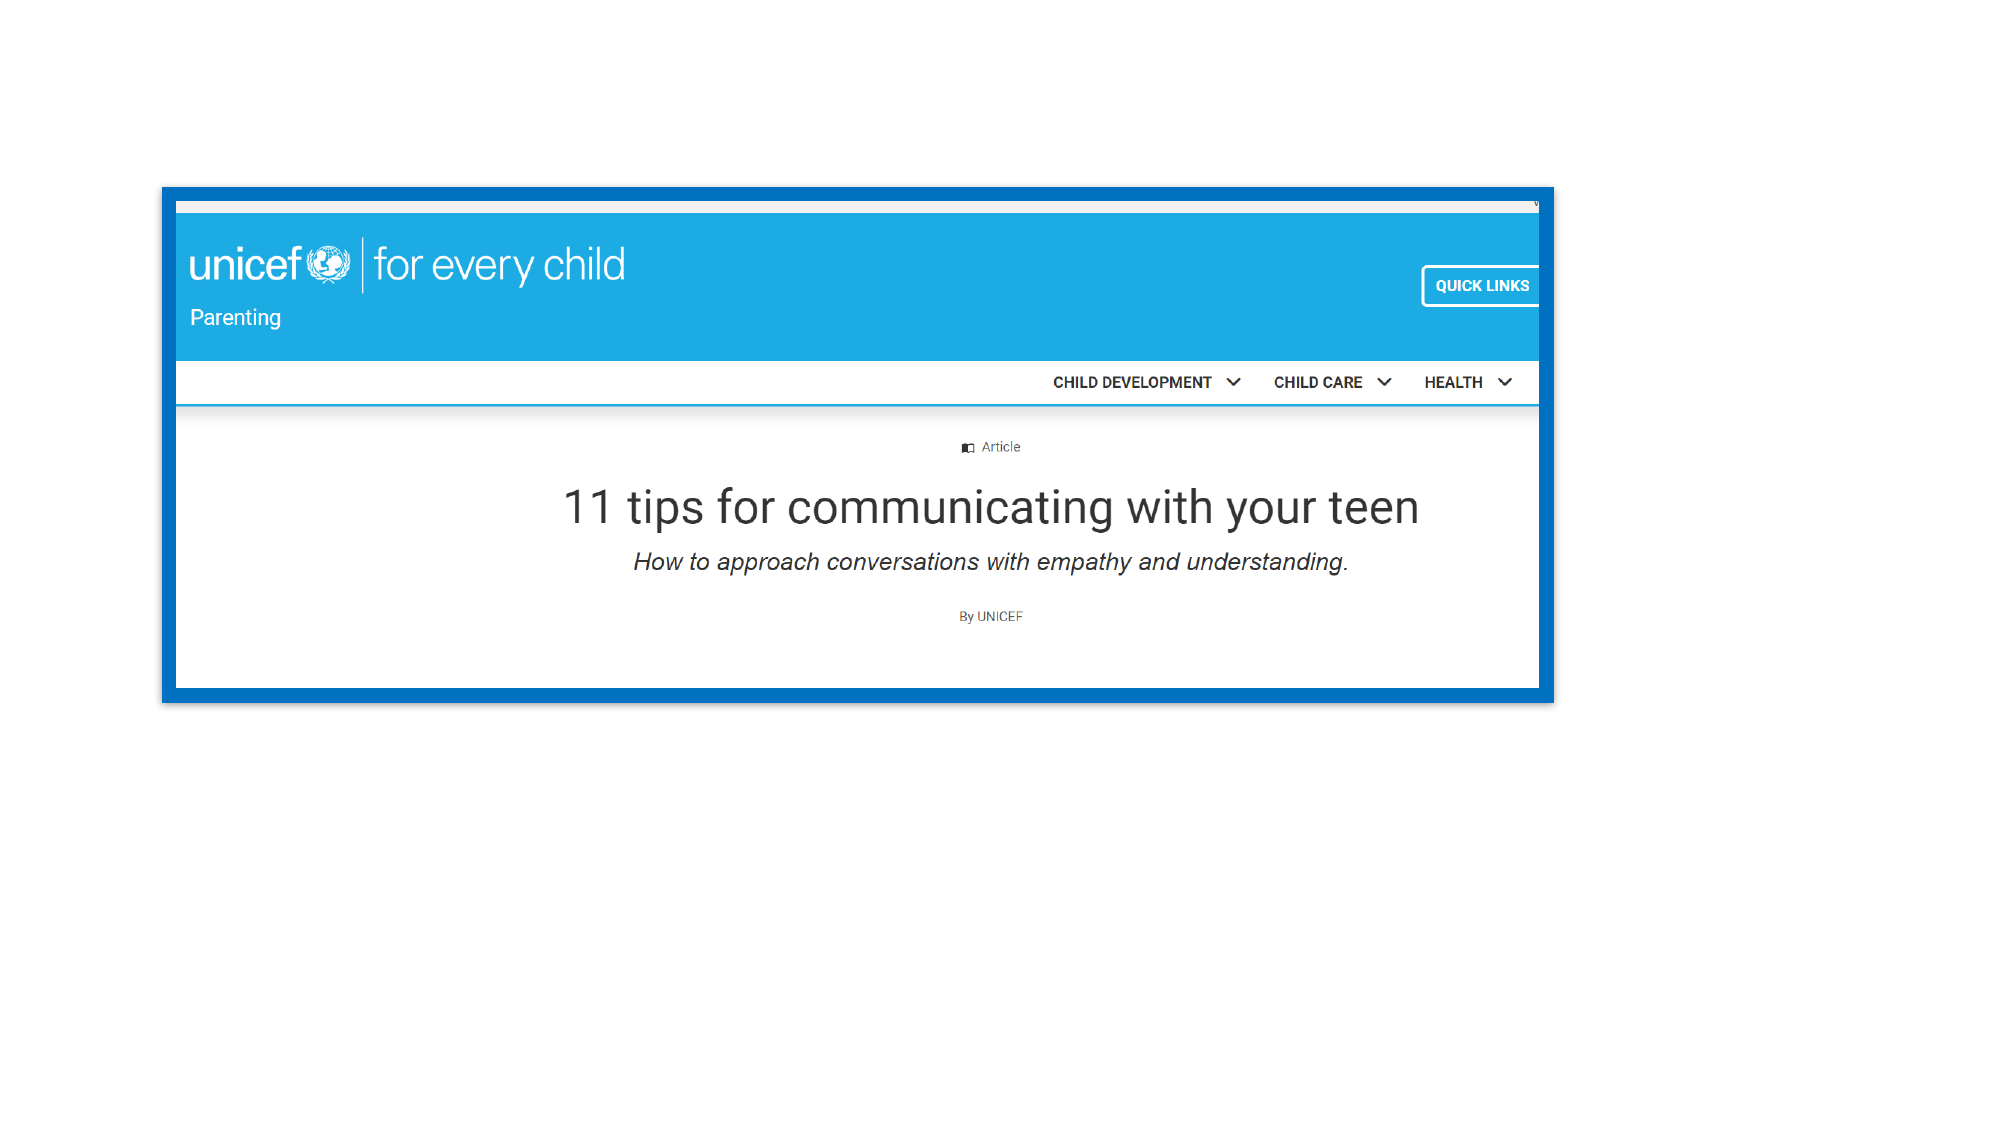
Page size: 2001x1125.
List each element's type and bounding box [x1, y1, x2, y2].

picture [176, 200, 1540, 688]
